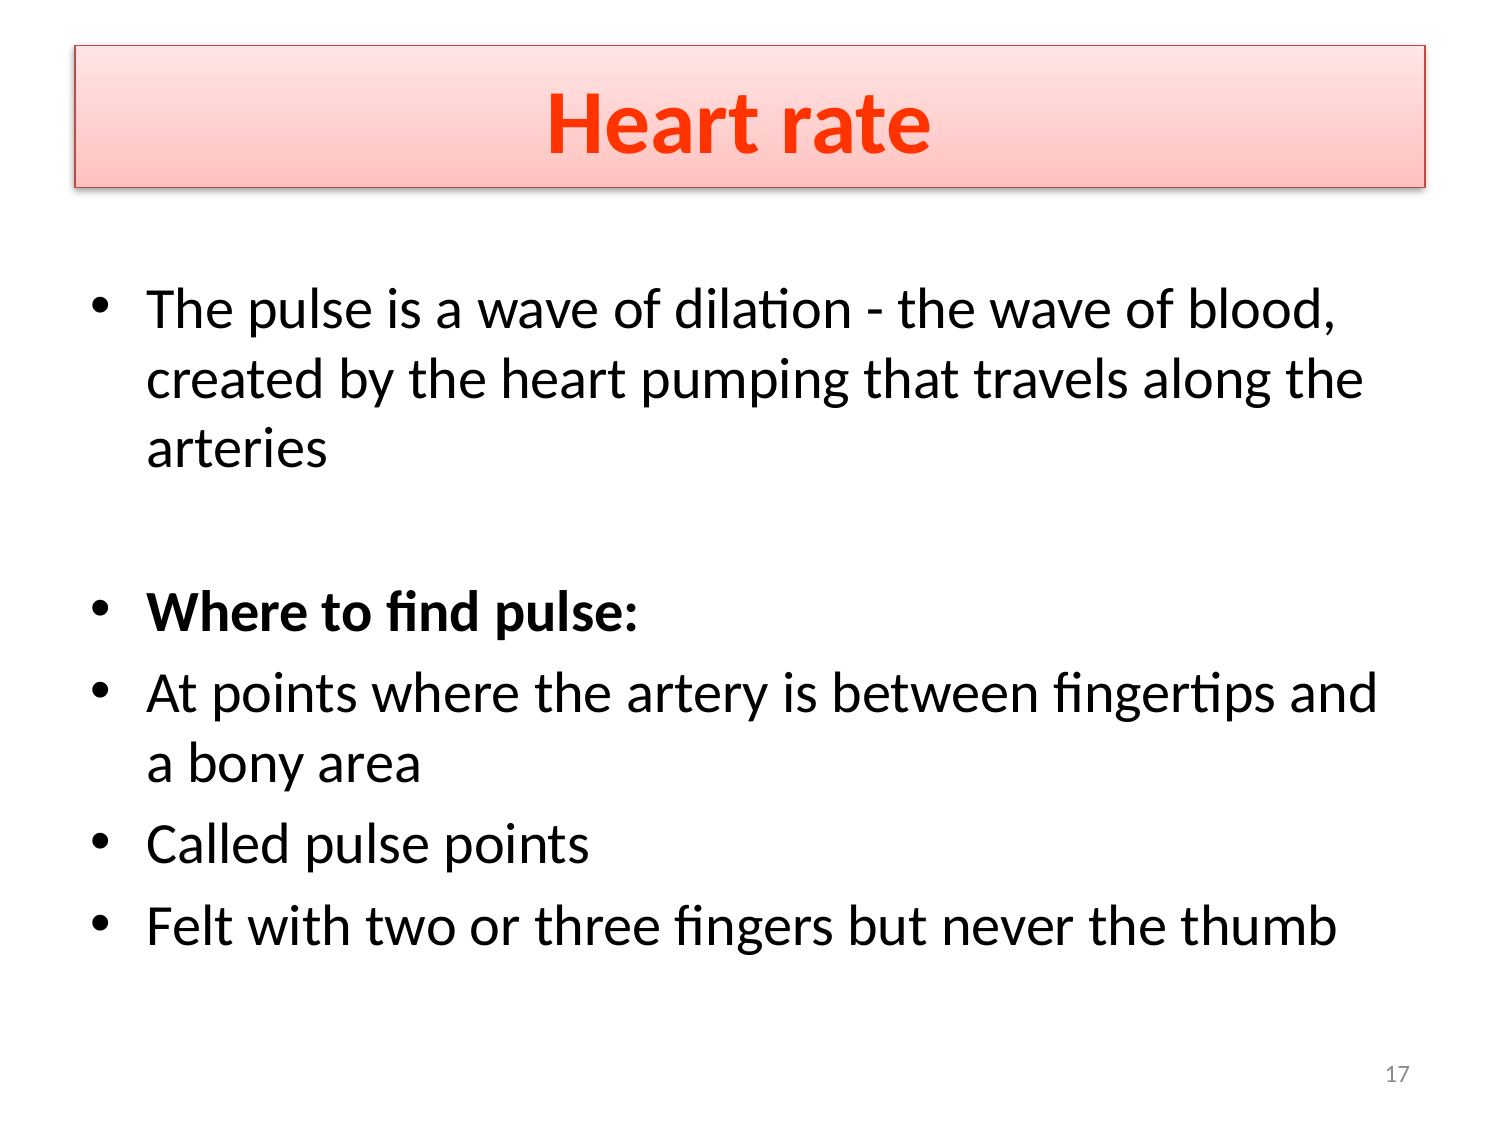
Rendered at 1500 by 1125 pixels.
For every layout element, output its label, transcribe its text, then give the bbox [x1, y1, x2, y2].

title Heart rate [74, 45, 1426, 188]
list The pulse is a wave of dilation - the wave of blood, created by the heart pumping that travels along the arteries Where to find pulse: At points where the artery is between fingertips and a bony area Called pulse points Felt with two or three fingers but never the thumb [75, 262, 1425, 1005]
slide_number 17 [1074, 1042, 1425, 1103]
